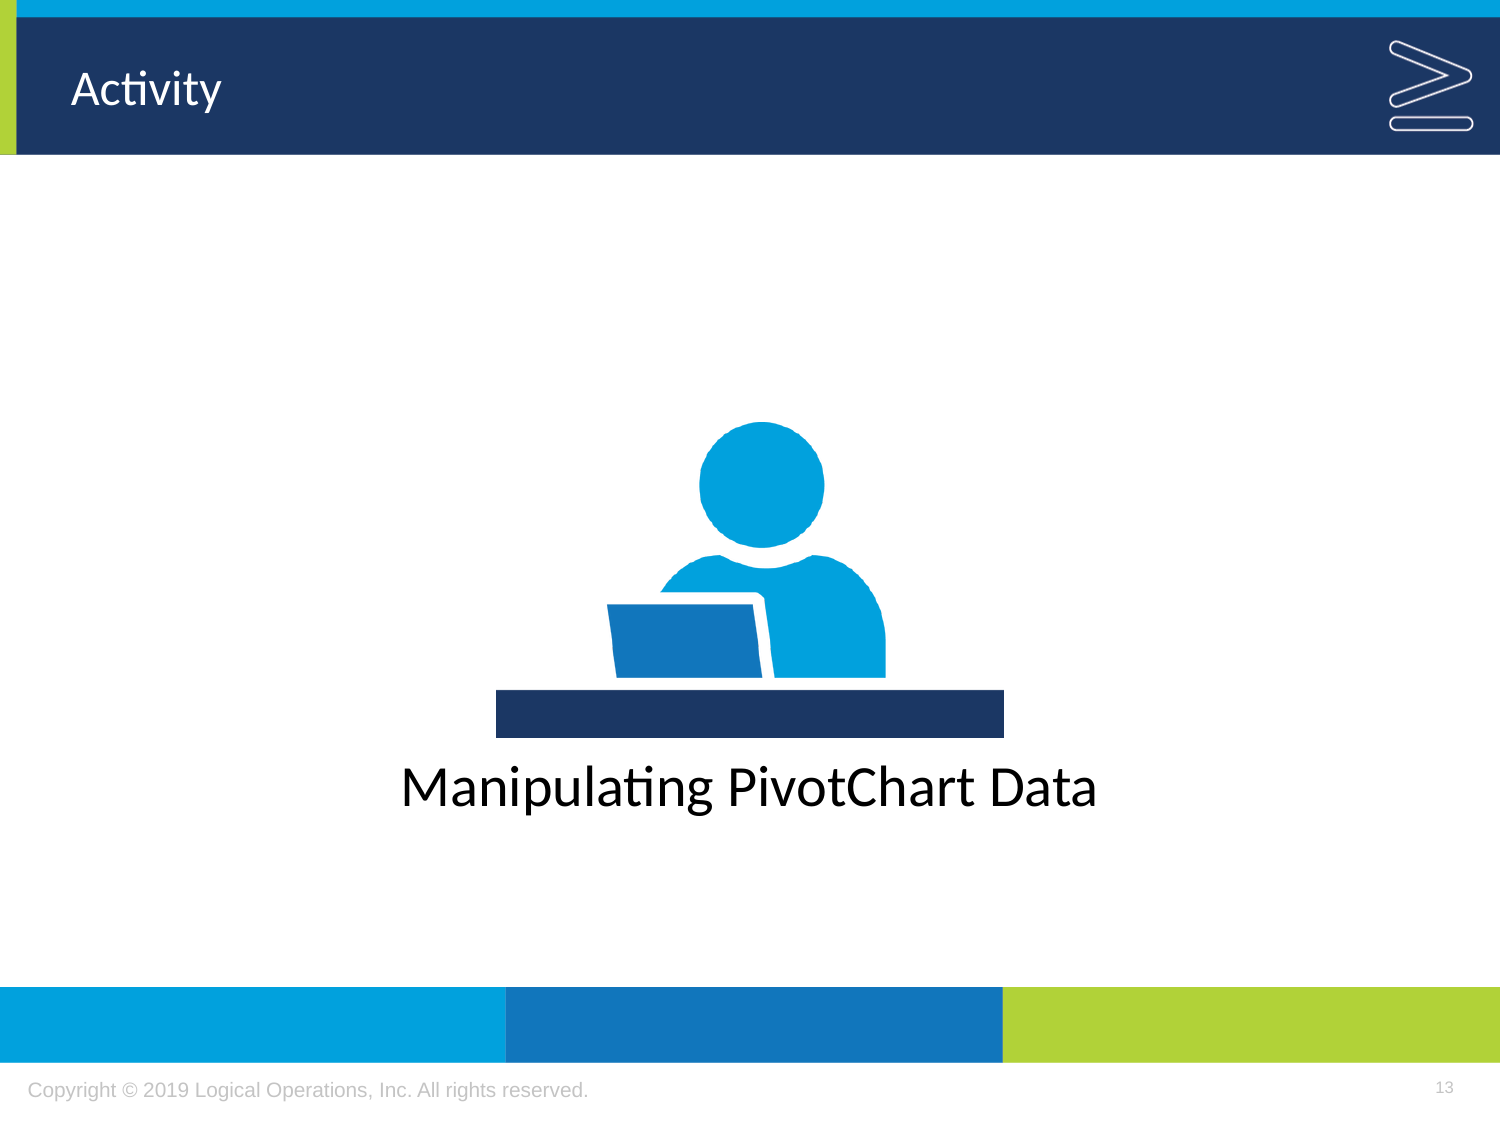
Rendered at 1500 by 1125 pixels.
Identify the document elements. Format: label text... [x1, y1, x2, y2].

picture [506, 987, 1500, 1063]
picture [0, 0, 1500, 155]
slide_number 13 [1118, 1057, 1469, 1118]
picture [496, 422, 1004, 738]
list Manipulating PivotChart Data [93, 740, 1407, 841]
